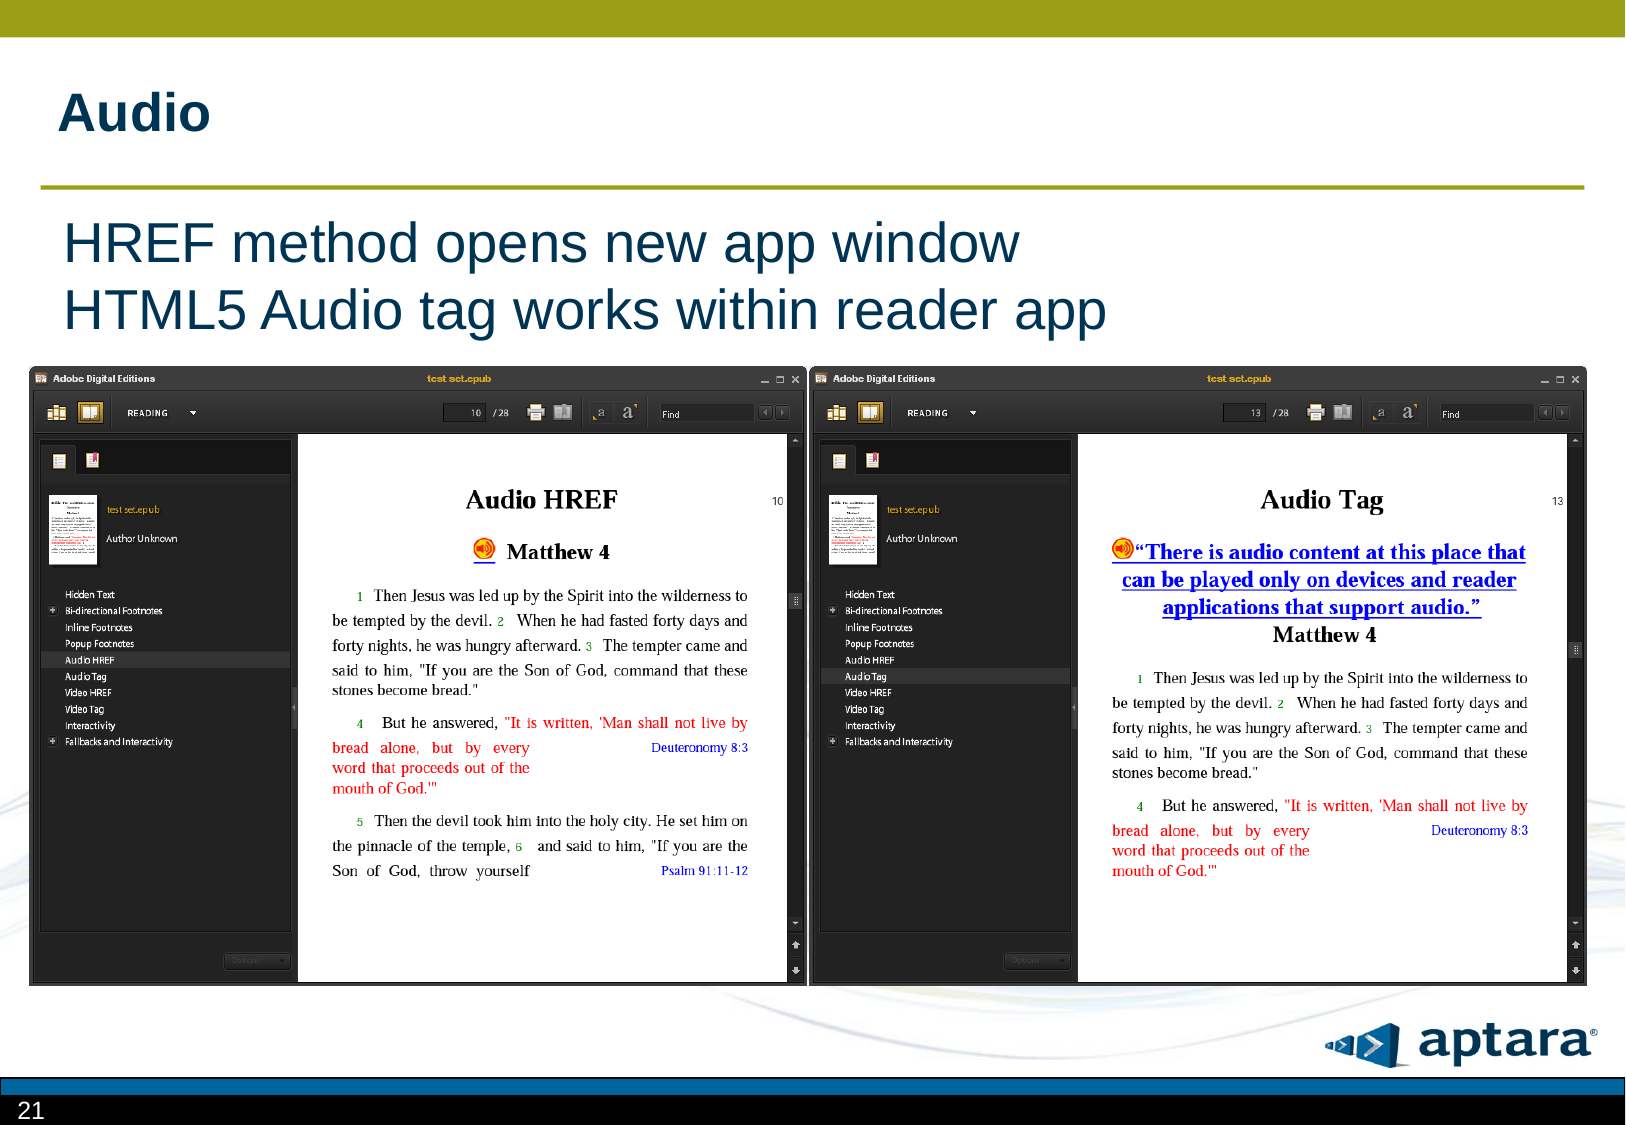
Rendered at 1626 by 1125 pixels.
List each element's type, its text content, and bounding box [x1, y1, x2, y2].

slide_number 21 [2, 1086, 144, 1125]
text_box HREF method opens new app window HTML5 Audio tag works within reader app [48, 198, 1588, 349]
picture [0, 496, 1625, 1074]
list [29, 366, 807, 987]
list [808, 366, 1587, 987]
title Audio [42, 37, 1584, 182]
